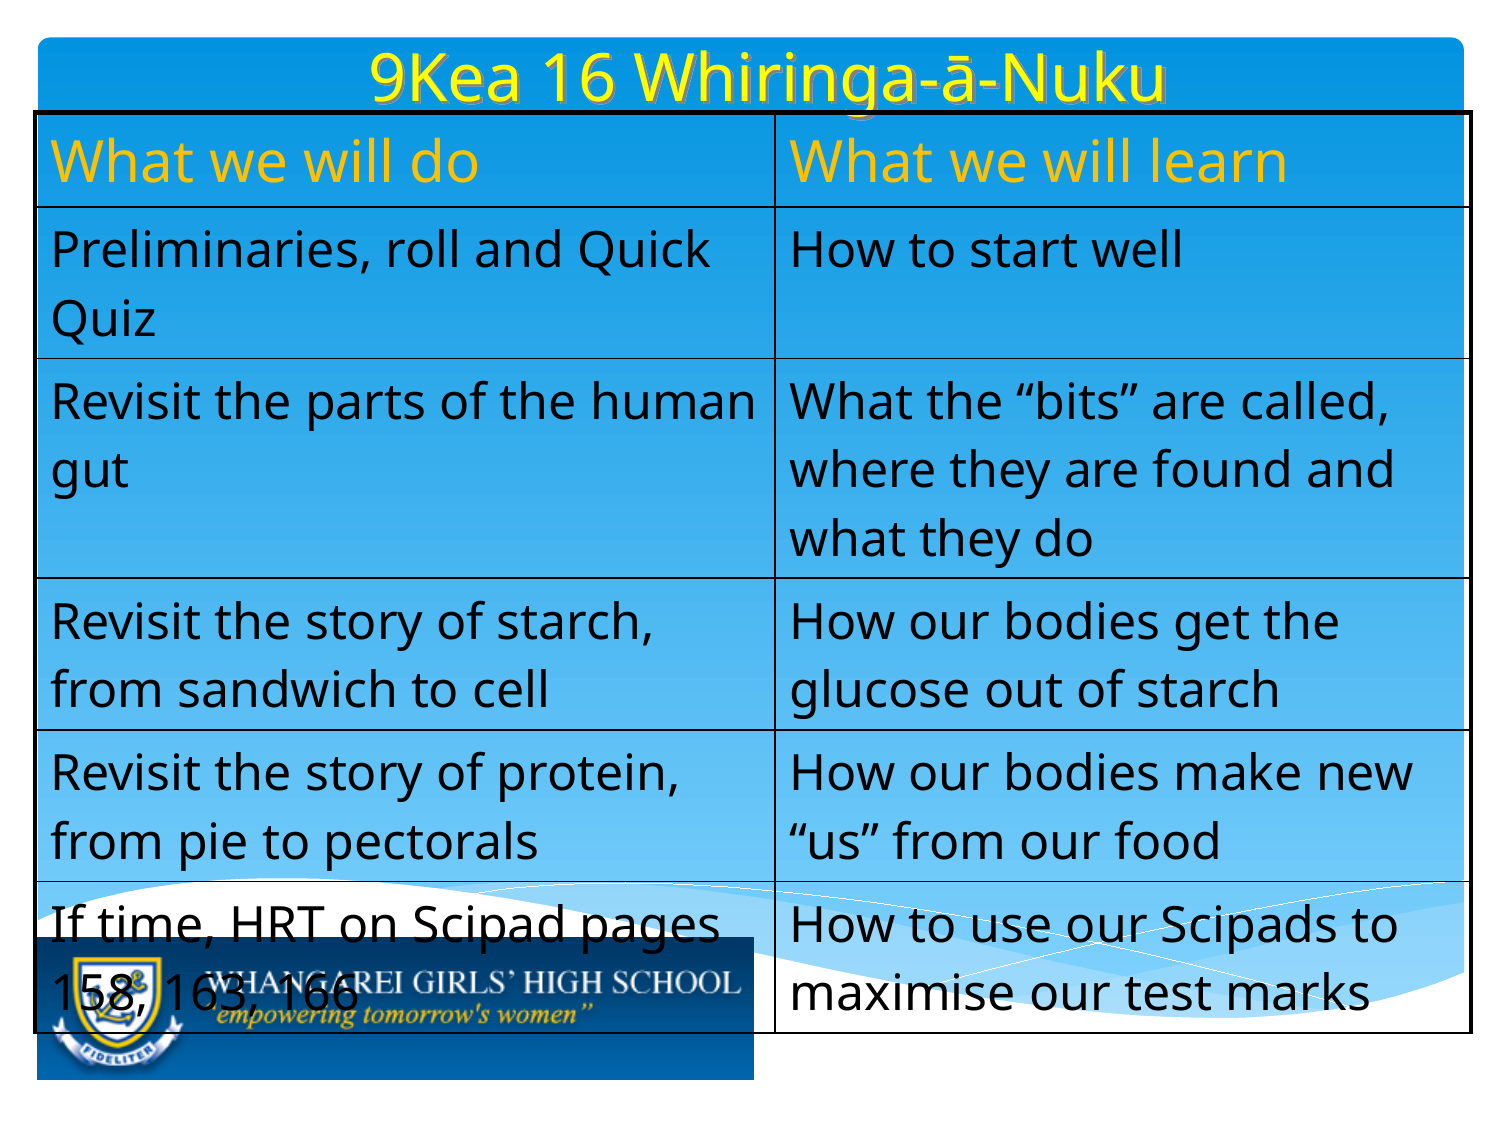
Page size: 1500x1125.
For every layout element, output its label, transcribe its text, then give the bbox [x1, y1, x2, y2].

table_cell Revisit the story of protein, from pie to pectorals [37, 731, 774, 881]
table_header What we will learn [776, 115, 1469, 206]
picture [37, 937, 754, 1080]
table_header What we will do [37, 115, 774, 206]
table_cell If time, HRT on Scipad pages 158, 163, 166 [37, 882, 774, 1032]
table_cell How to start well [776, 208, 1469, 358]
table_cell Preliminaries, roll and Quick Quiz [37, 208, 774, 358]
table_cell How to use our Scipads to maximise our test marks [776, 882, 1469, 1032]
text_box 9Kea 16 Whiringa-ā-Nuku [162, 24, 1375, 110]
table_cell How our bodies make new “us” from our food [776, 731, 1469, 881]
table_cell How our bodies get the glucose out of starch [776, 579, 1469, 729]
table_cell Revisit the story of starch, from sandwich to cell [37, 579, 774, 729]
table_cell What the “bits” are called, where they are found and what they do [776, 359, 1469, 577]
table_cell Revisit the parts of the human gut [37, 359, 774, 577]
